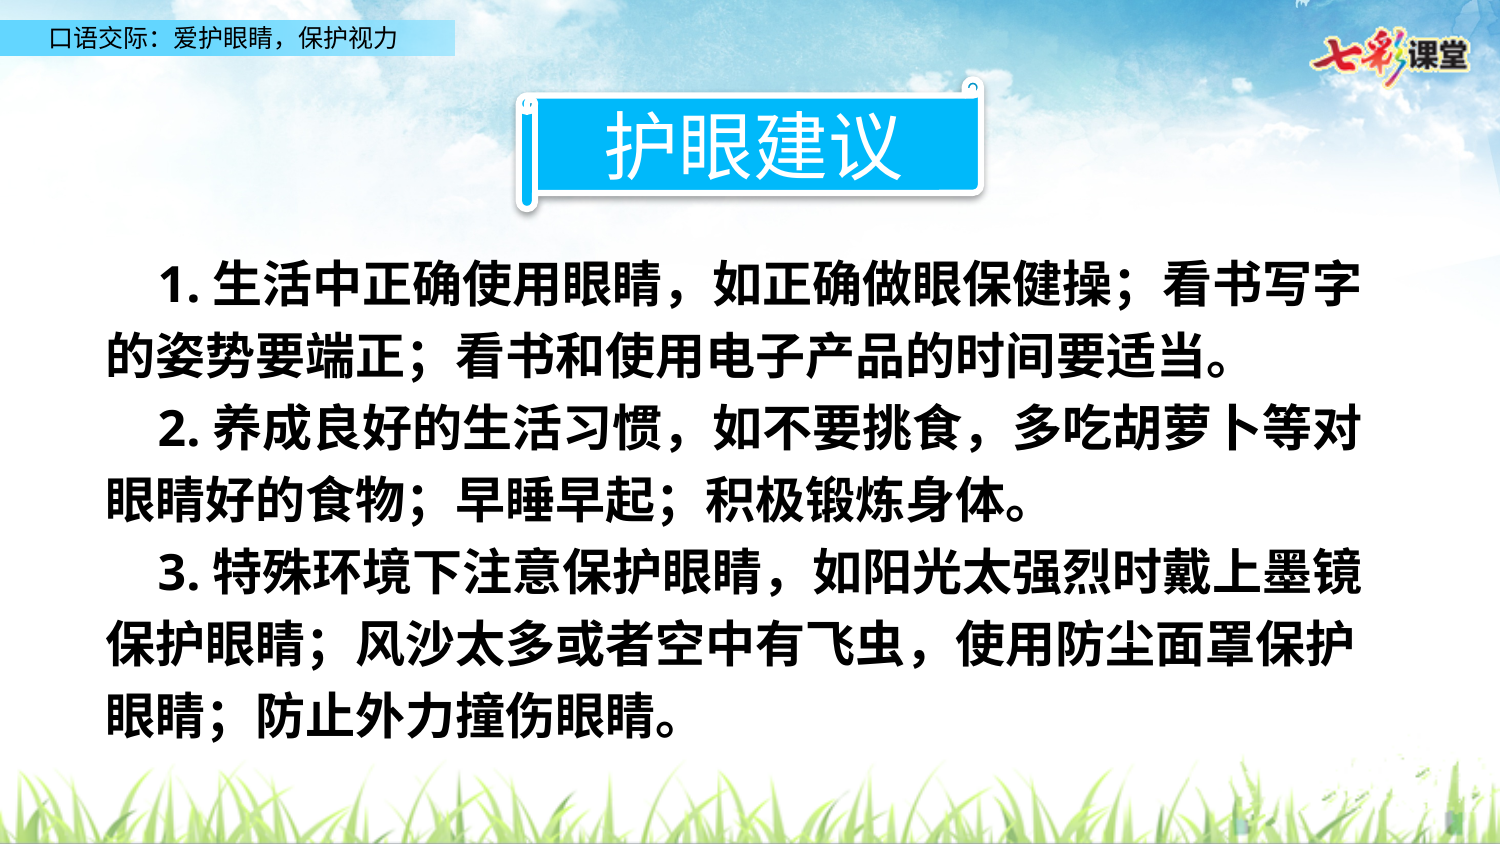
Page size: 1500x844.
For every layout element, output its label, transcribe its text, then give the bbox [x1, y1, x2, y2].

picture [0, 0, 1500, 844]
text_box 护眼建议 [515, 76, 985, 213]
text_box 1.生活中正确使用眼睛，如正确做眼保健操；看书写字的姿势要端正；看书和使用电子产品的时间要适当。 2.养成良好的生活习惯，如不要挑食，多吃胡萝卜等对眼睛好的食物；早睡早起；积极锻炼身体。 3.特殊环境下注意保护眼睛，如阳光太强烈时戴上墨镜保护眼睛；风沙太多或者空中有飞虫，使用防尘面罩保护眼睛；防止外力撞伤眼睛。 [90, 232, 1410, 752]
